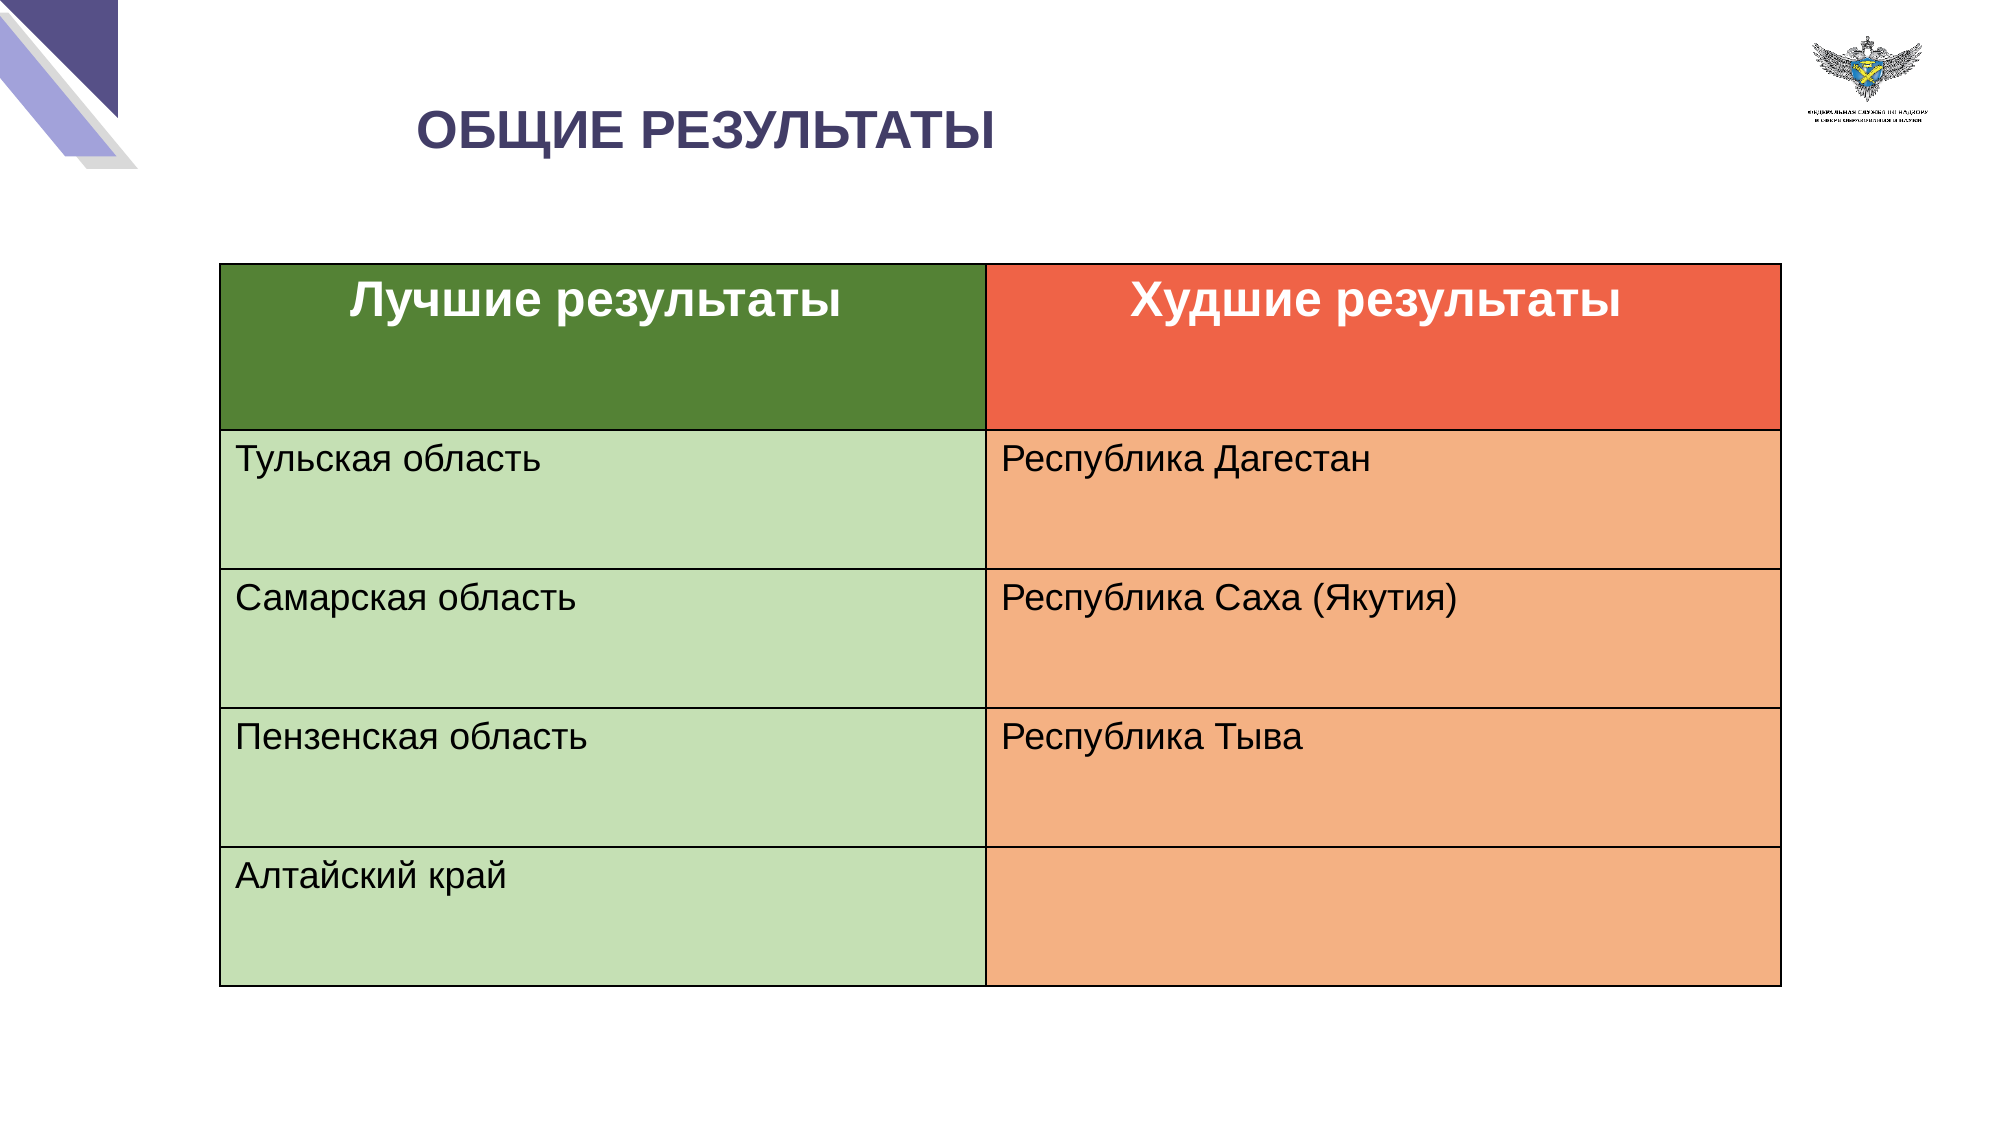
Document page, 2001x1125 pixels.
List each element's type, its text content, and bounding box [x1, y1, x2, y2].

table_cell Тульская область [221, 431, 985, 568]
table_header Лучшие результаты [221, 265, 985, 429]
table_cell Алтайский край [221, 848, 985, 985]
text_box ОБЩИЕ РЕЗУЛЬТАТЫ [387, 88, 1563, 167]
table_cell [987, 848, 1780, 985]
table_header Худшие результаты [987, 265, 1780, 429]
table_cell Республика Тыва [987, 709, 1780, 846]
table_cell Республика Дагестан [987, 431, 1780, 568]
picture [1808, 35, 1928, 122]
table_cell Самарская область [221, 570, 985, 707]
table_cell Республика Саха (Якутия) [987, 570, 1780, 707]
table_cell Пензенская область [221, 709, 985, 846]
